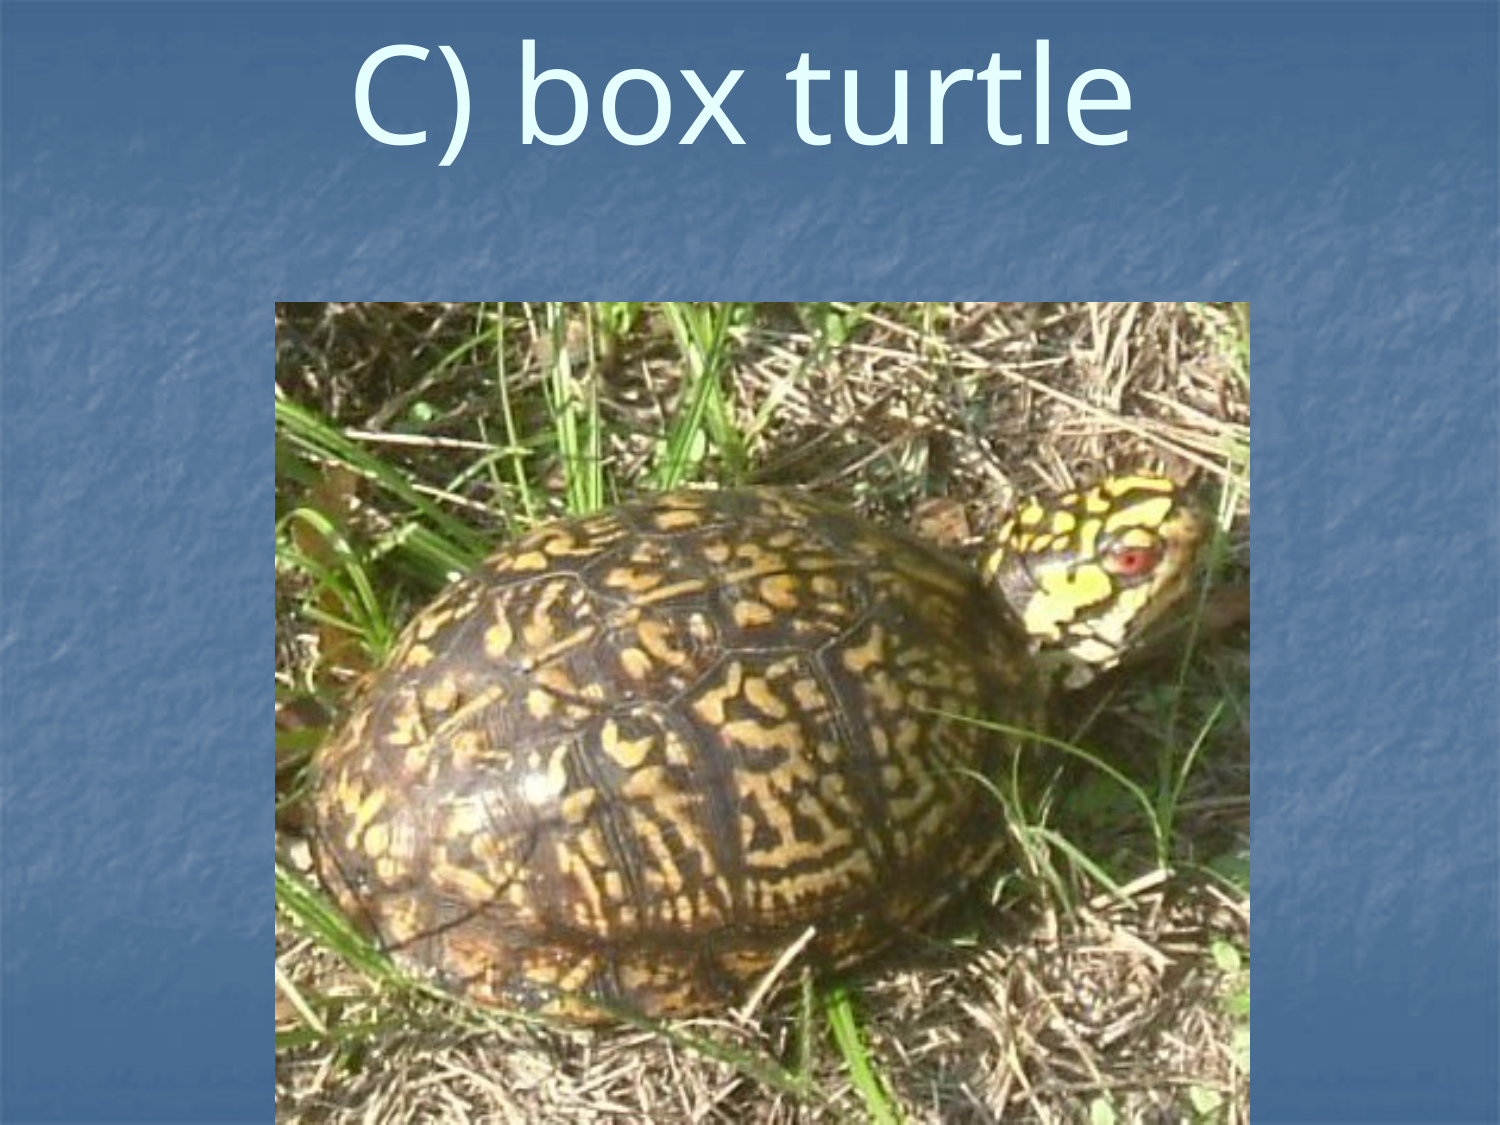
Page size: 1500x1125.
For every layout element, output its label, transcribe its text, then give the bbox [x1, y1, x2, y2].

picture [274, 302, 1251, 1125]
text_box C) box turtle [62, 0, 1450, 420]
